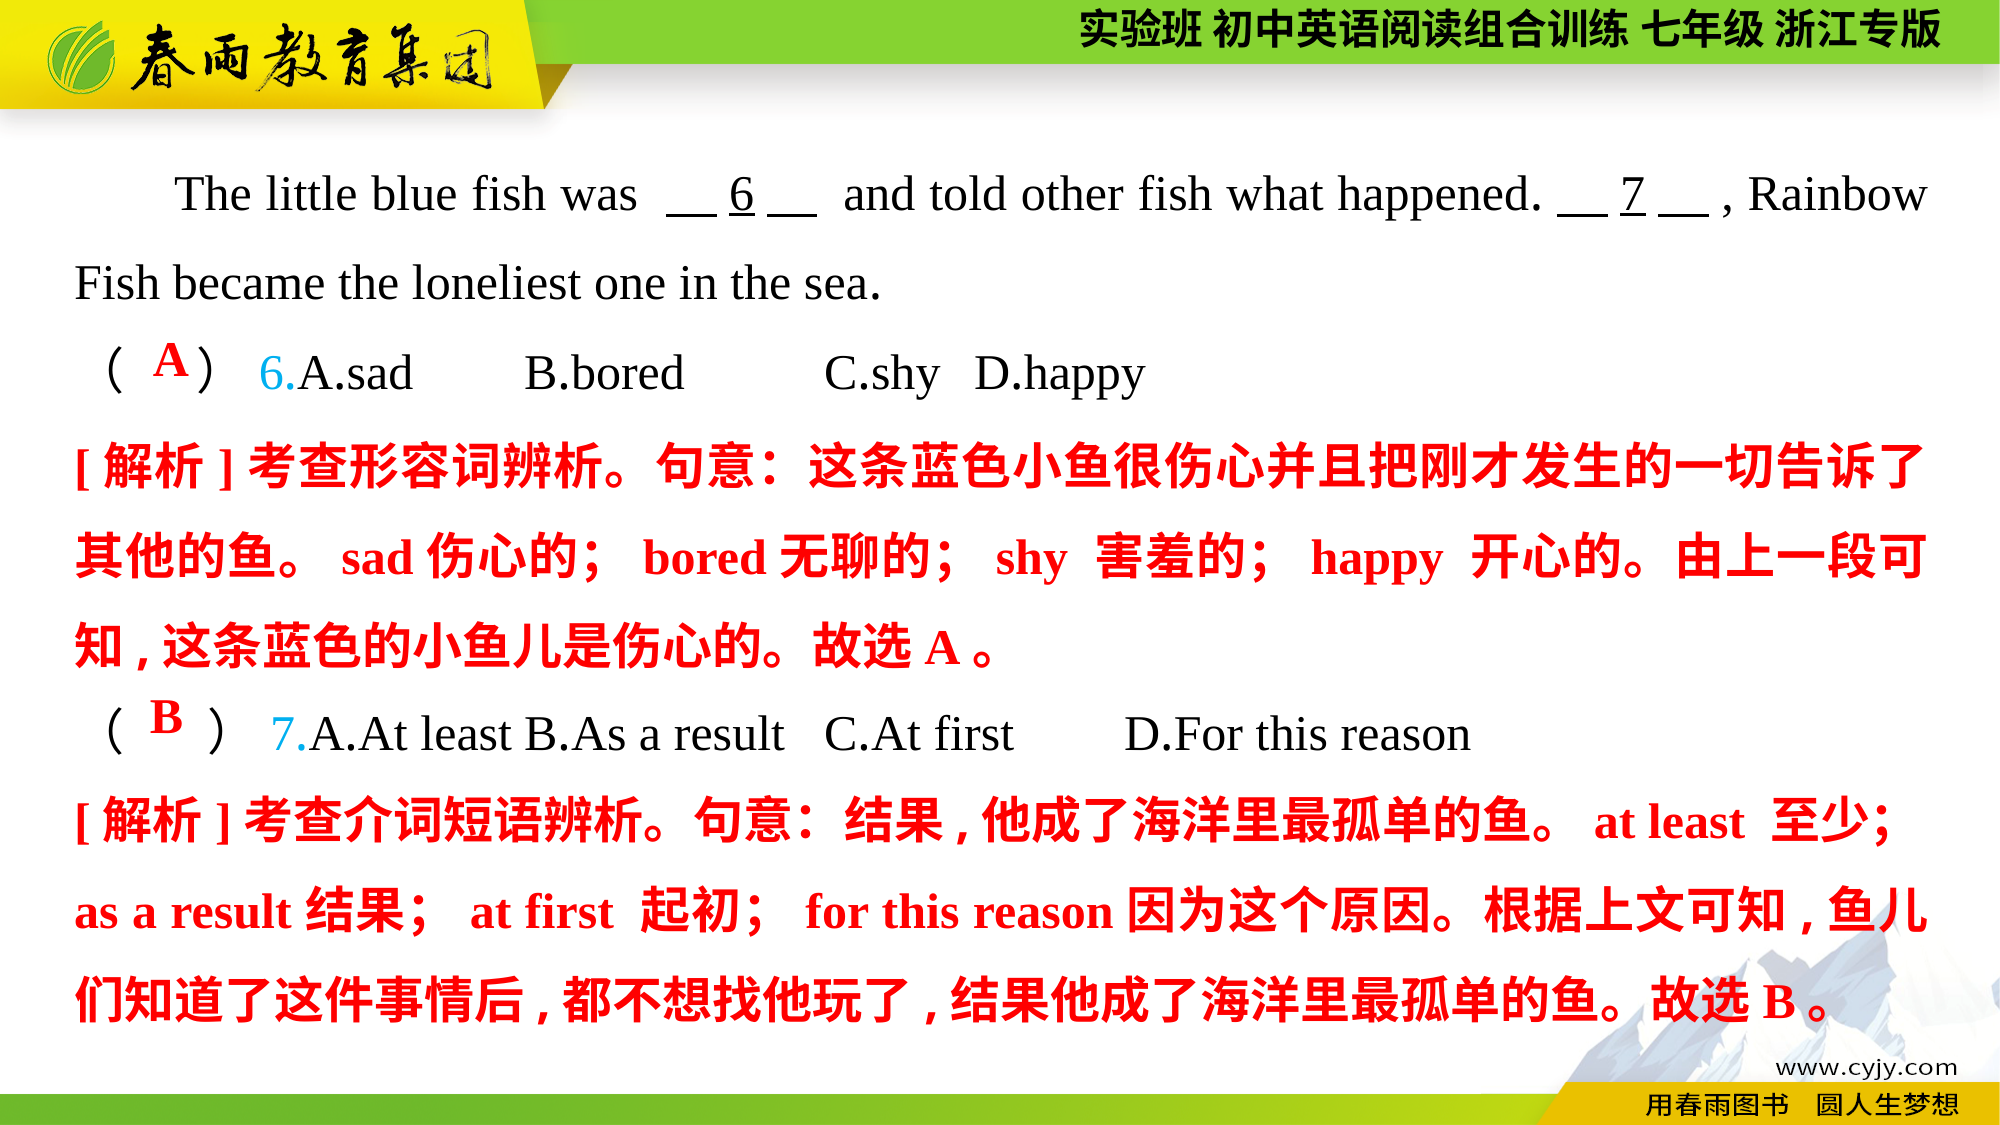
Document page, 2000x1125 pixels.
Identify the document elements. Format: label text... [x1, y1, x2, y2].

picture [0, 0, 2000, 1125]
text_box A [138, 319, 204, 394]
list The little blue fish was 6 and told other fish what happened. 7 , Rainbow Fish became the loneliest one in the sea. （ ）6.A.sad B.bored C.shy D.happy （ ）7.A.At least B.As a result C.At first D.For this reason [59, 683, 135, 751]
text_box B [135, 676, 199, 751]
text_box [解析]考查形容词辨析。句意：这条蓝色小鱼很伤心并且把刚才发生的一切告诉了其他的鱼。sad伤心的；bored无聊的；shy 害羞的；happy 开心的。由上一段可知,这条蓝色的小鱼儿是伤心的。故选A。 [59, 397, 1944, 683]
list The little blue fish was 6 and told other fish what happened. 7 , Rainbow Fish became the loneliest one in the sea. （ ）6.A.sad B.bored C.shy D.happy （ ）7.A.At least B.As a result C.At first D.For this reason [199, 683, 1944, 751]
text_box [解析]考查介词短语辨析。句意：结果,他成了海洋里最孤单的鱼。at least 至少；as a result结果；at first 起初；for this reason因为这个原因。根据上文可知,鱼儿们知道了这件事情后,都不想找他玩了,结果他成了海洋里最孤单的鱼。故选B。 [59, 751, 1944, 1037]
list The little blue fish was 6 and told other fish what happened. 7 , Rainbow Fish became the loneliest one in the sea. （ ）6.A.sad B.bored C.shy D.happy （ ）7.A.At least B.As a result C.At first D.For this reason [59, 122, 1944, 397]
